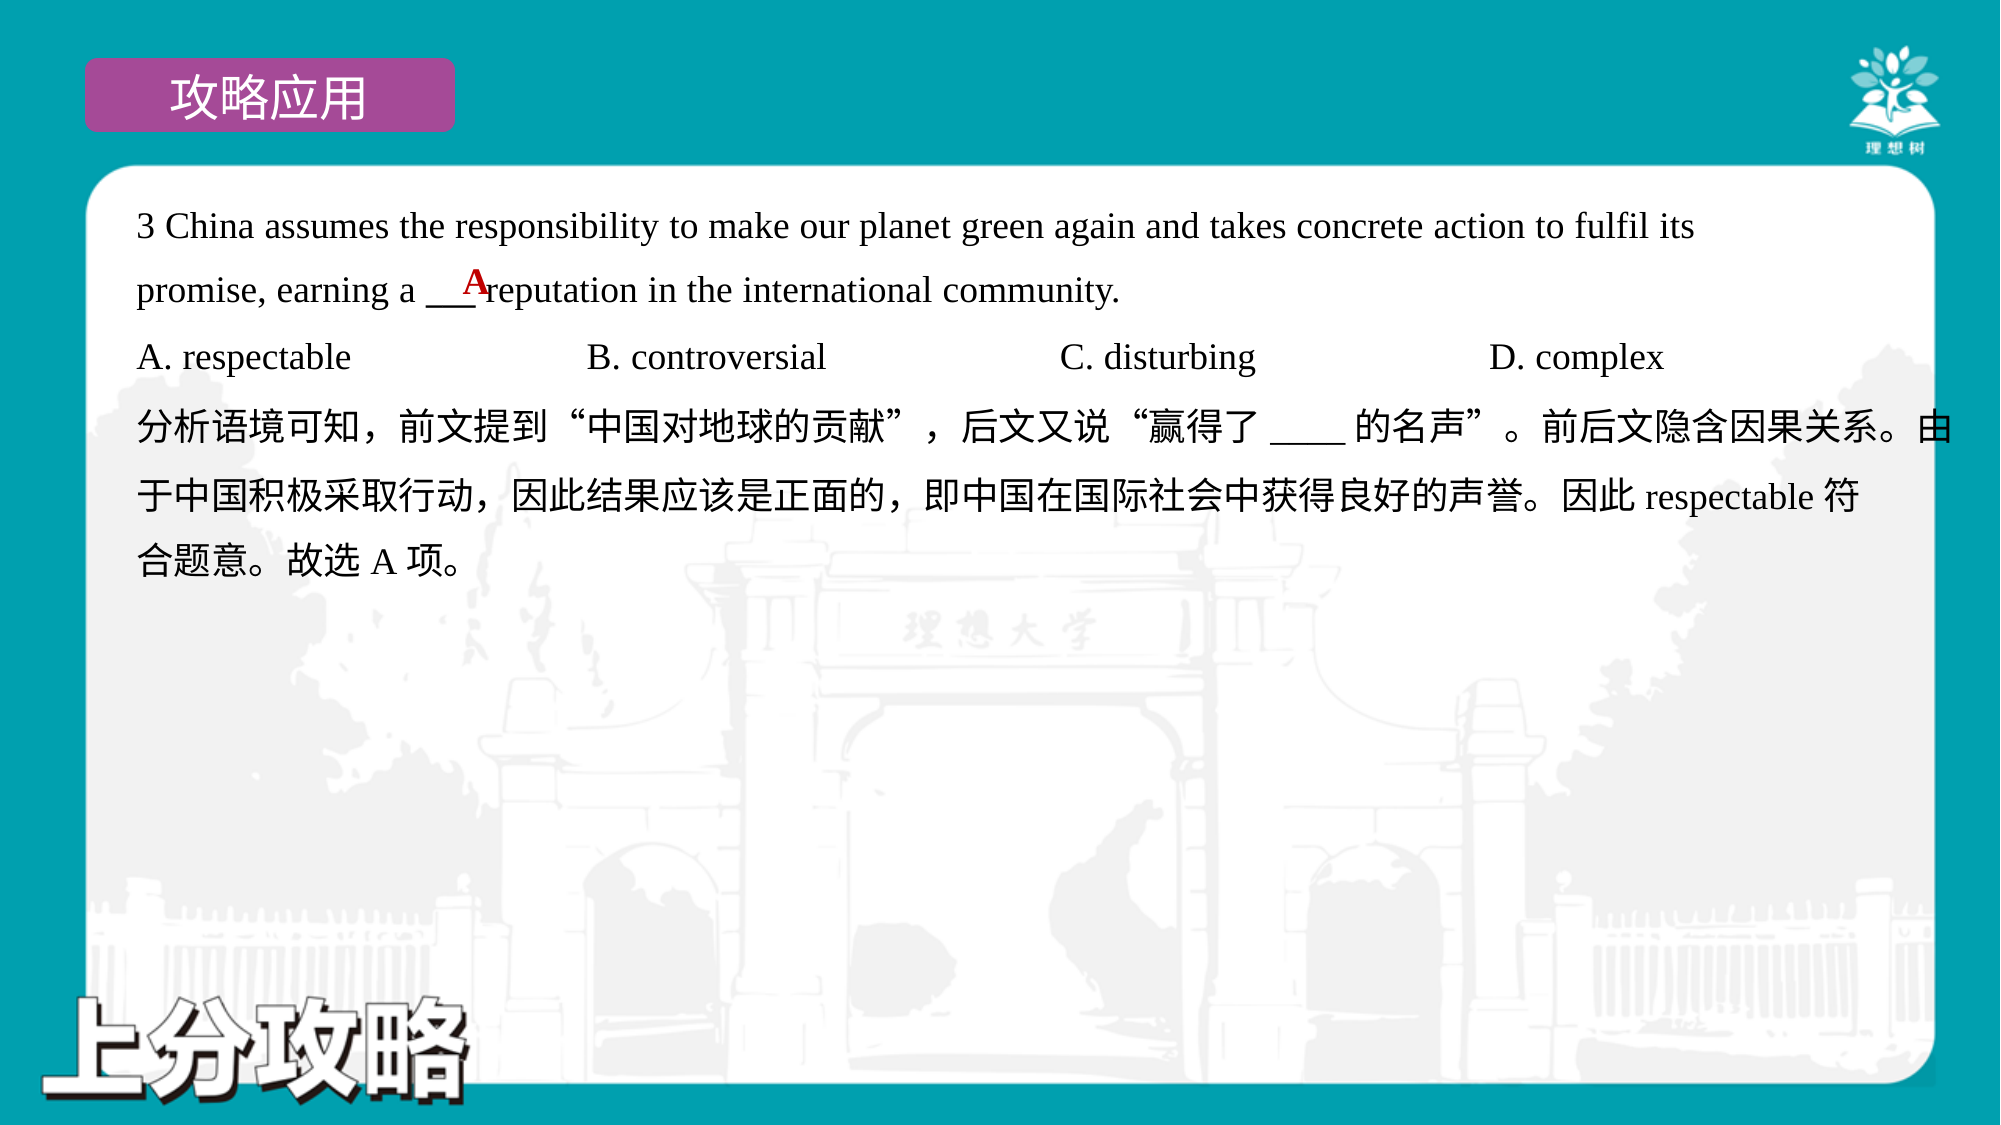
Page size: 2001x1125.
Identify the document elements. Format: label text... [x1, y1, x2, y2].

text_box A. respectable B. controversial C. disturbing D. complex [136, 310, 1865, 370]
text_box A [448, 237, 504, 296]
picture [0, 0, 2000, 1125]
text_box 3 China assumes the responsibility to make our planet green again and takes concrete action to fulfil its promise, earning a ___ reputation in the international community. [136, 177, 1865, 304]
text_box 分析语境可知，前文提到“中国对地球的贡献”，后文又说“赢得了____的名声”。前后文隐含因果关系。由 于中国积极采取行动，因此结果应该是正面的，即中国在国际社会中获得良好的声誉。因此respectable符 合题意。故选A项。 [136, 379, 1865, 575]
